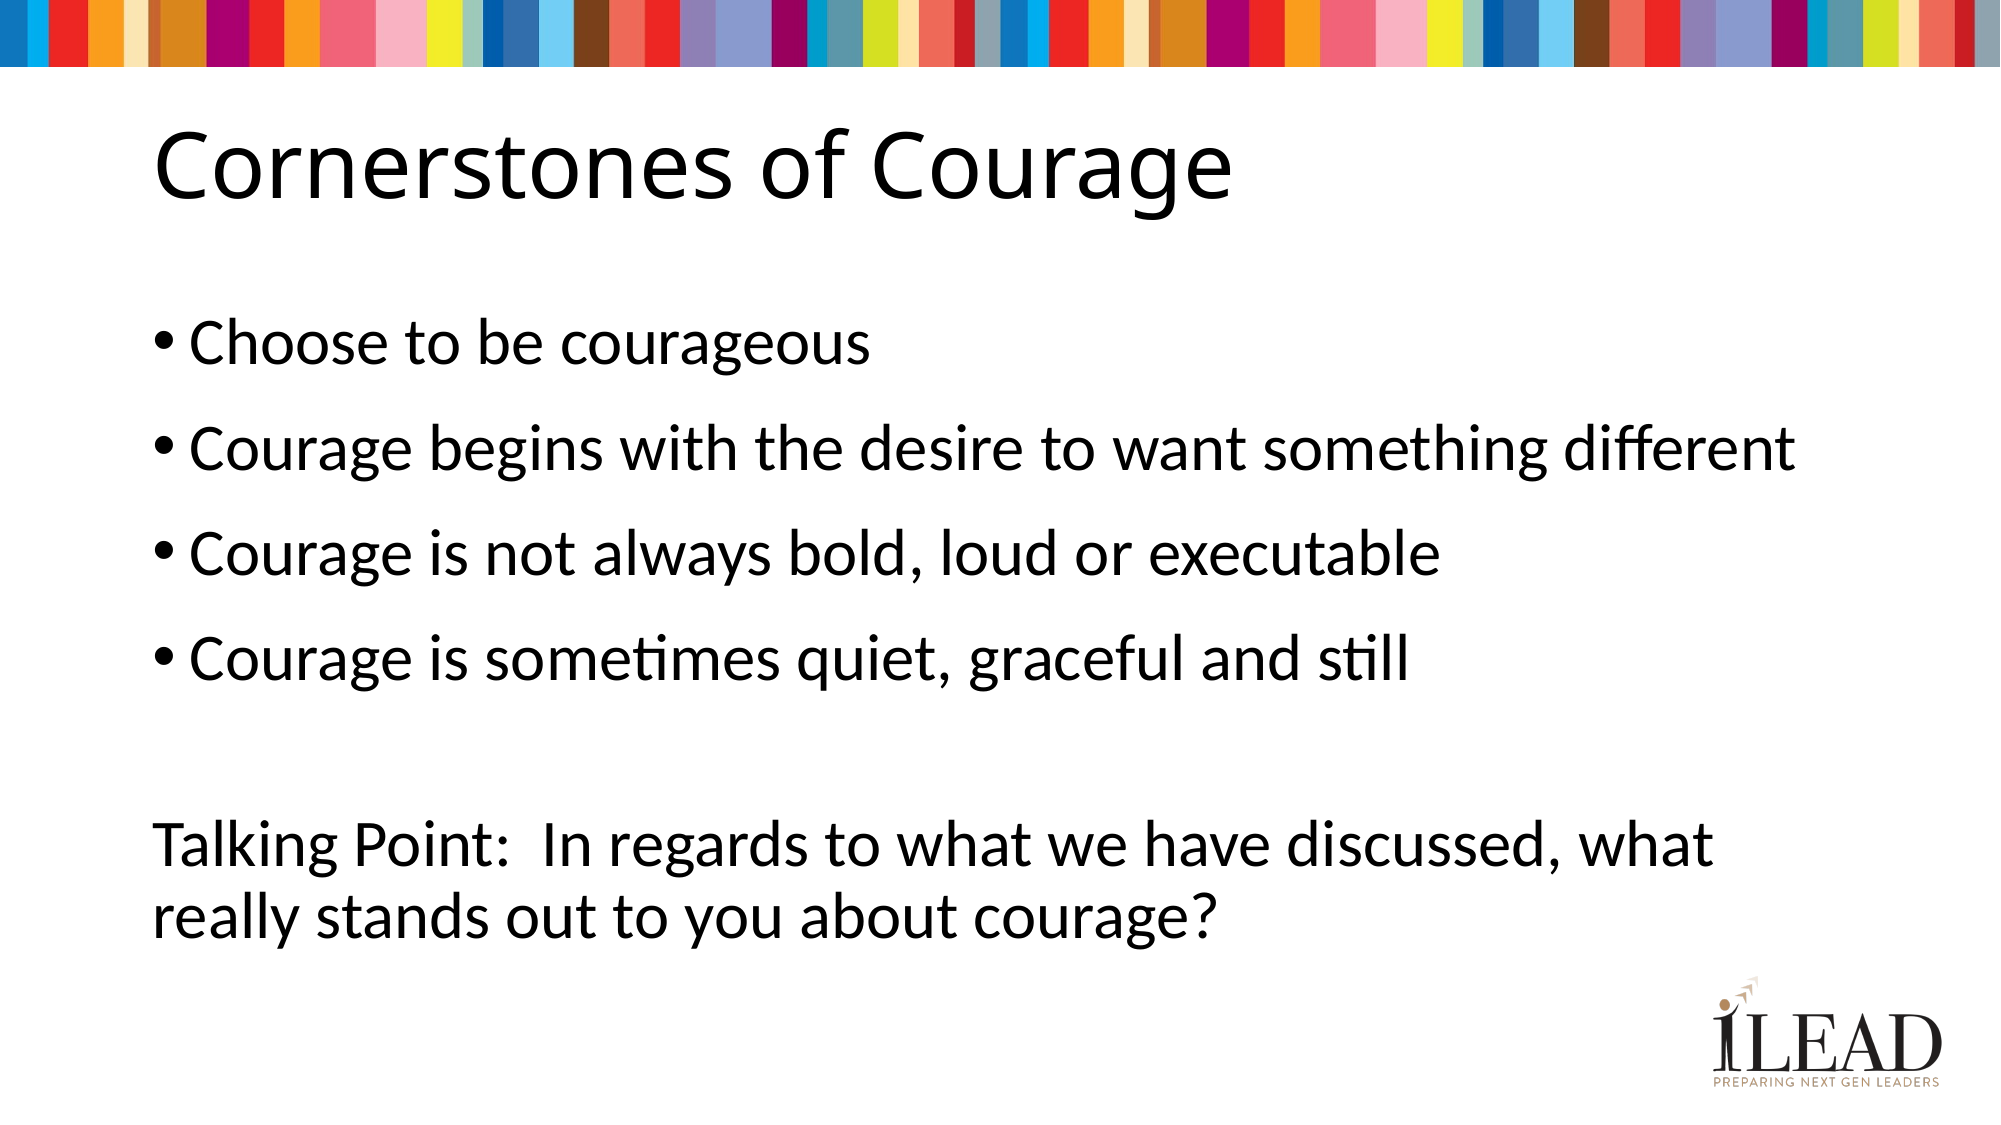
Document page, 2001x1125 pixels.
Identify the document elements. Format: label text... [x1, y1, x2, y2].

picture [1828, 0, 2000, 67]
picture [1709, 972, 1945, 1091]
picture [828, 0, 1026, 67]
title Cornerstones of Courage [137, 67, 1863, 278]
list Choose to be courageous Courage begins with the desire to want something different Courage is not always bold, loud or executable Courage is sometimes quiet, graceful and still Talking Point: In regards to what we have discussed, what really stands out to you about courage? [137, 299, 1863, 1014]
picture [1048, 0, 1808, 67]
picture [48, 0, 808, 67]
picture [0, 0, 26, 67]
